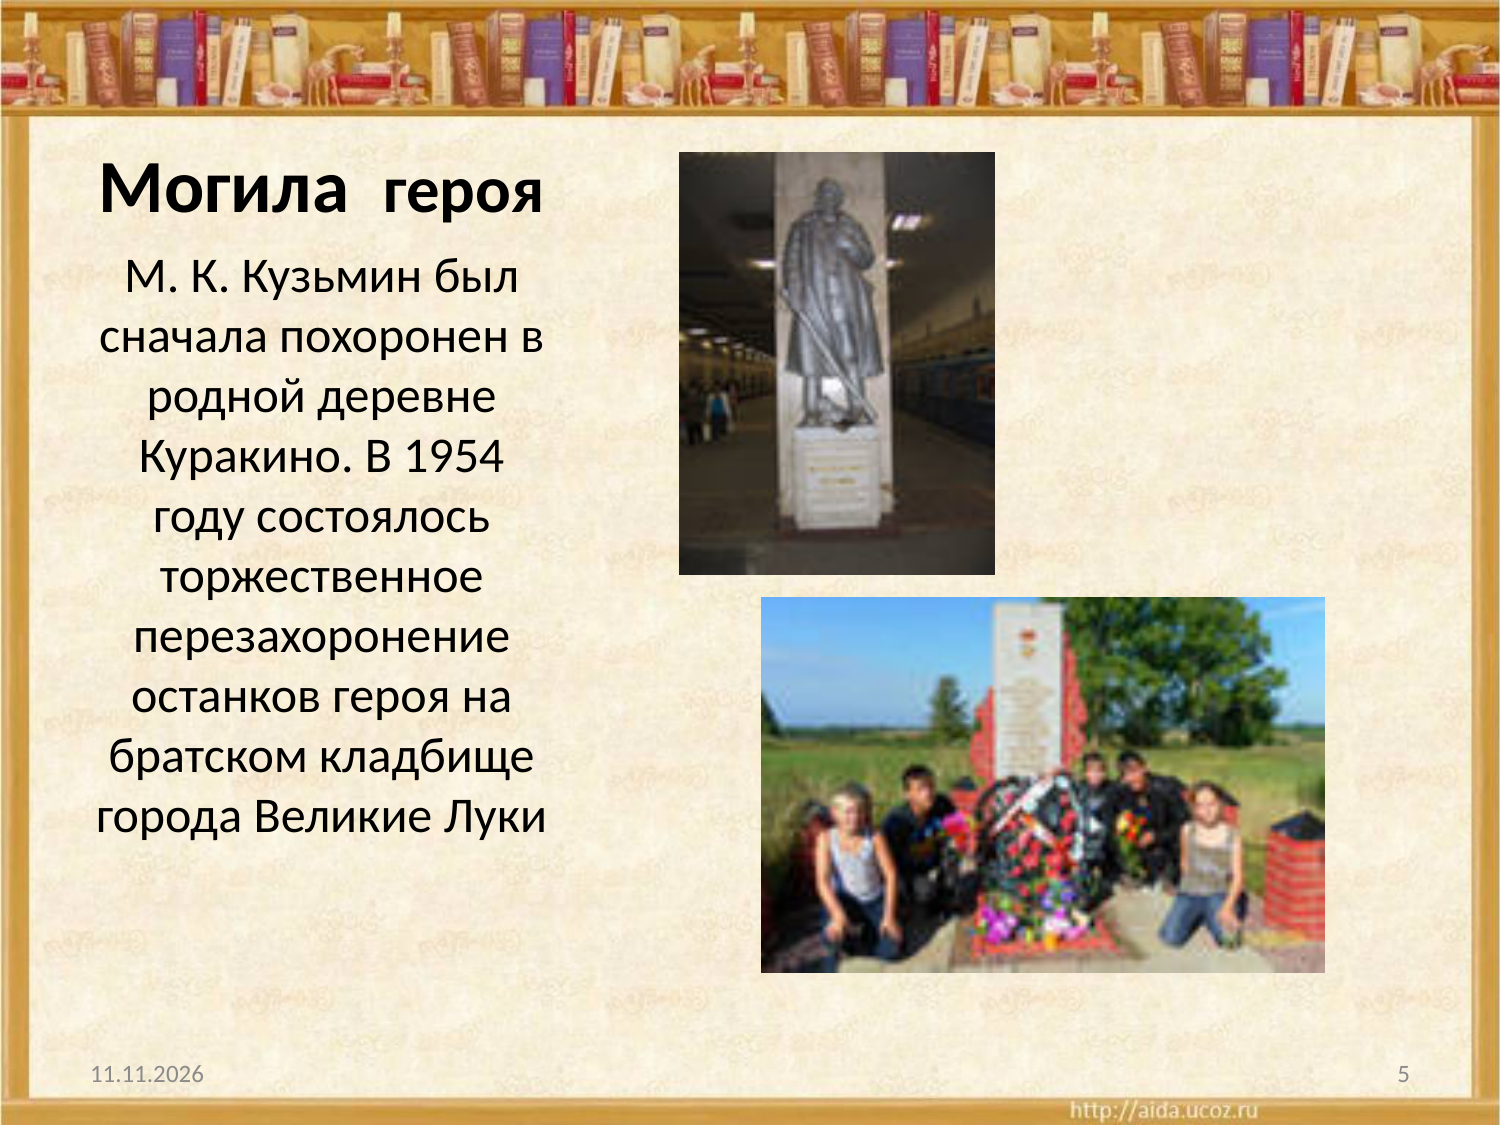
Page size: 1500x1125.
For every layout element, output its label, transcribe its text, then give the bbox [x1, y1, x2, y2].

list М. К. Кузьмин был сначала похоронен в родной деревне Куракино. В 1954 году состоялось торжественное перезахоронение останков героя на братском кладбище города Великие Луки [74, 235, 569, 1006]
title Могила героя [74, 44, 569, 235]
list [679, 152, 995, 575]
slide_number 5 [1074, 1042, 1425, 1103]
picture [0, 0, 1500, 1125]
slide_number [75, 1042, 425, 1103]
